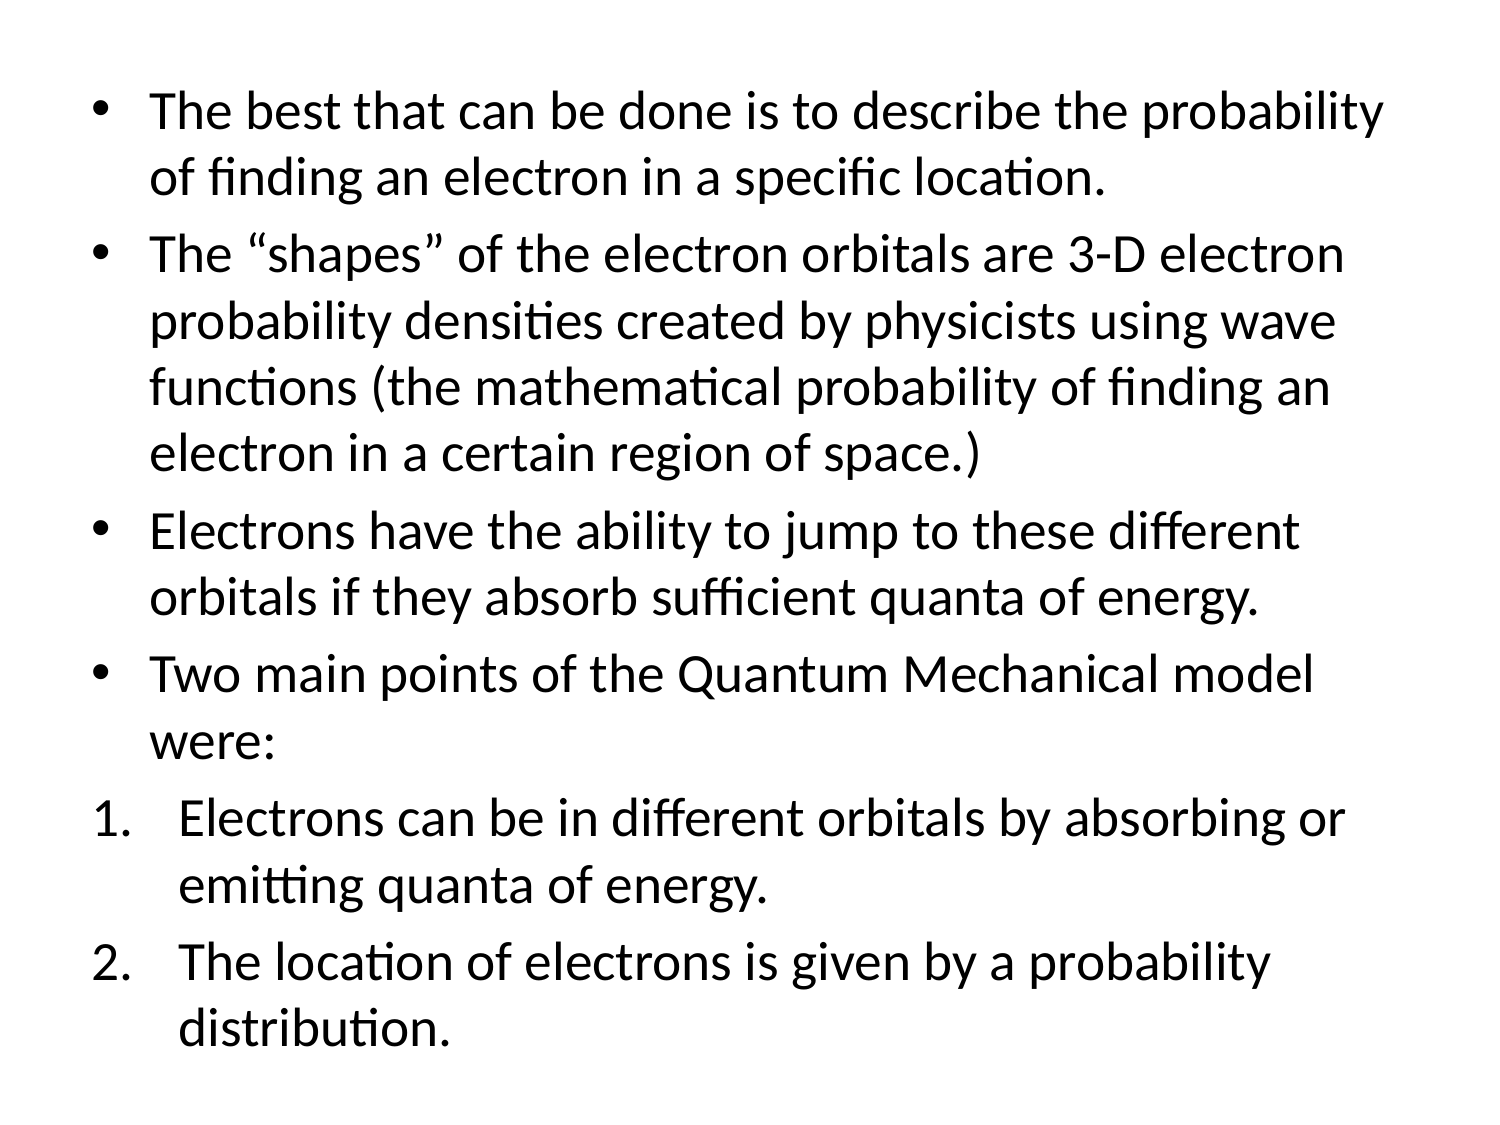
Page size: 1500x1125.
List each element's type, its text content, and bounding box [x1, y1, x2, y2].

list The best that can be done is to describe the probability of finding an electron in a specific location. The “shapes” of the electron orbitals are 3-D electron probability densities created by physicists using wave functions (the mathematical probability of finding an electron in a certain region of space.) Electrons have the ability to jump to these different orbitals if they absorb sufficient quanta of energy. Two main points of the Quantum Mechanical model were: Electrons can be in different orbitals by absorbing or emitting quanta of energy. The location of electrons is given by a probability distribution. [76, 66, 1428, 1083]
